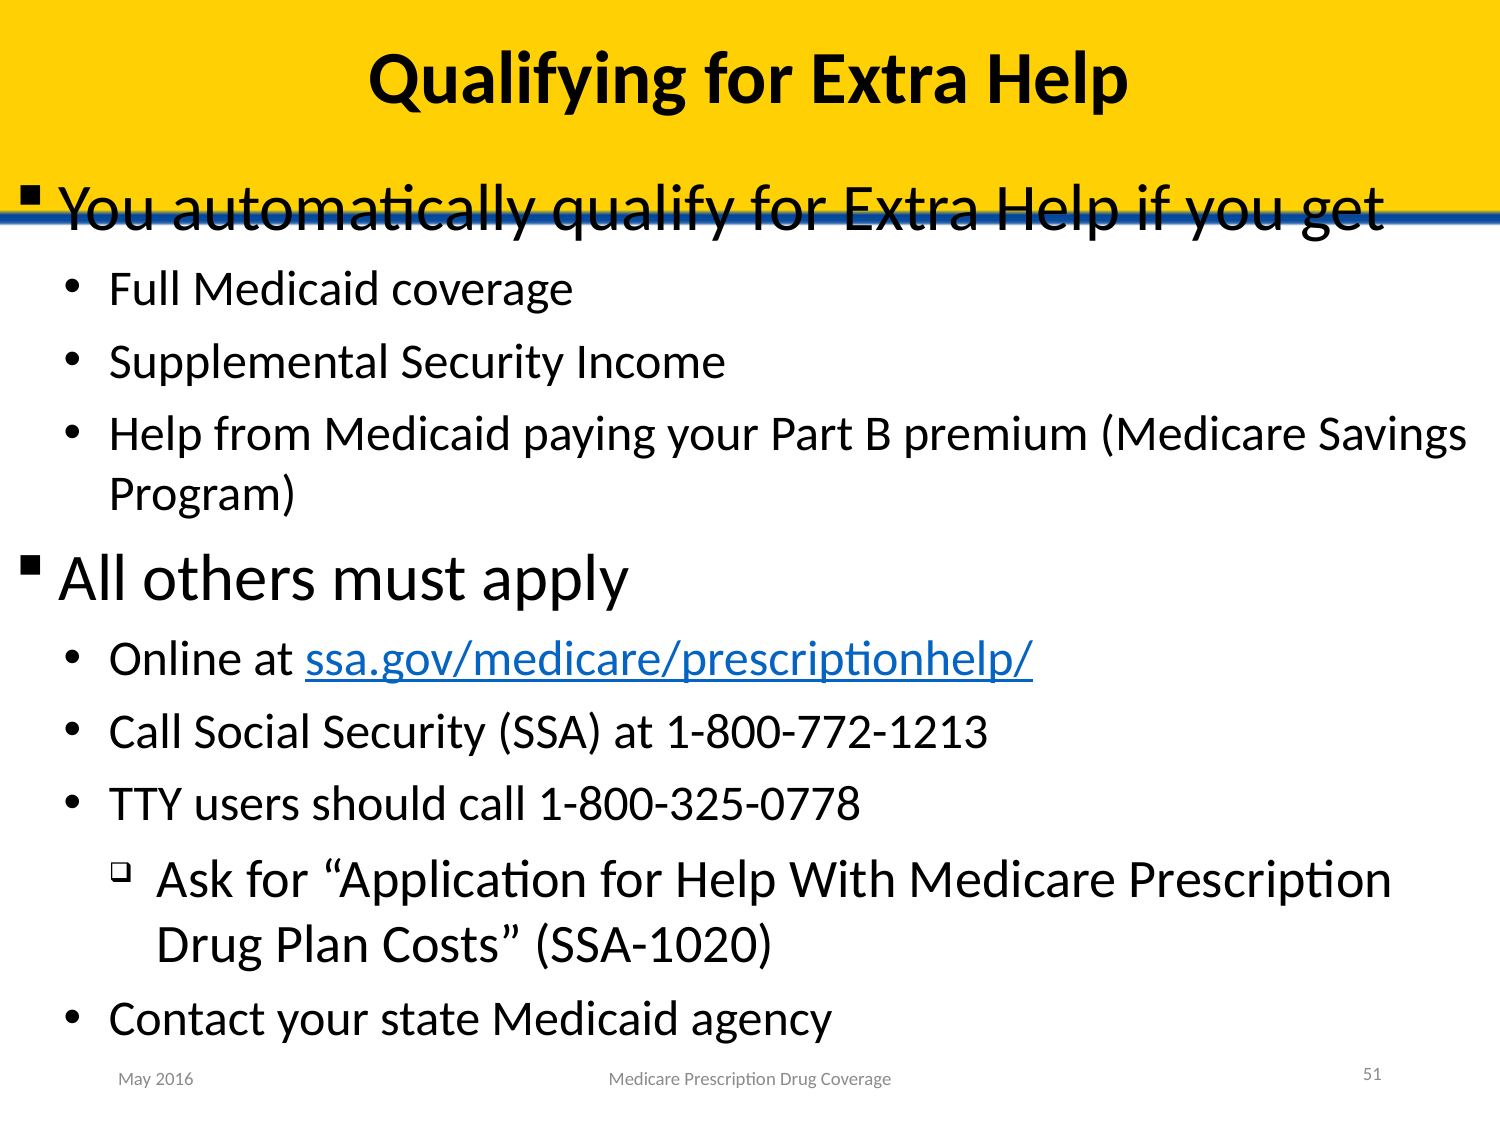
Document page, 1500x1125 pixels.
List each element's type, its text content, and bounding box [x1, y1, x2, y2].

footer Medicare Prescription Drug Coverage [496, 1047, 1004, 1108]
title Qualifying for Extra Help [0, 2, 1500, 155]
list You automatically qualify for Extra Help if you get Full Medicaid coverage Supplemental Security Income Help from Medicaid paying your Part B premium (Medicare Savings Program) All others must apply Online at ssa.gov/medicare/prescriptionhelp/ Call Social Security (SSA) at 1-800-772-1213 TTY users should call 1-800-325-0778 Ask for “Application for Help With Medicare Prescription Drug Plan Costs” (SSA-1020) Contact your state Medicaid agency [0, 155, 1500, 1125]
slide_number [103, 1047, 441, 1108]
slide_number 51 [1059, 1042, 1397, 1103]
